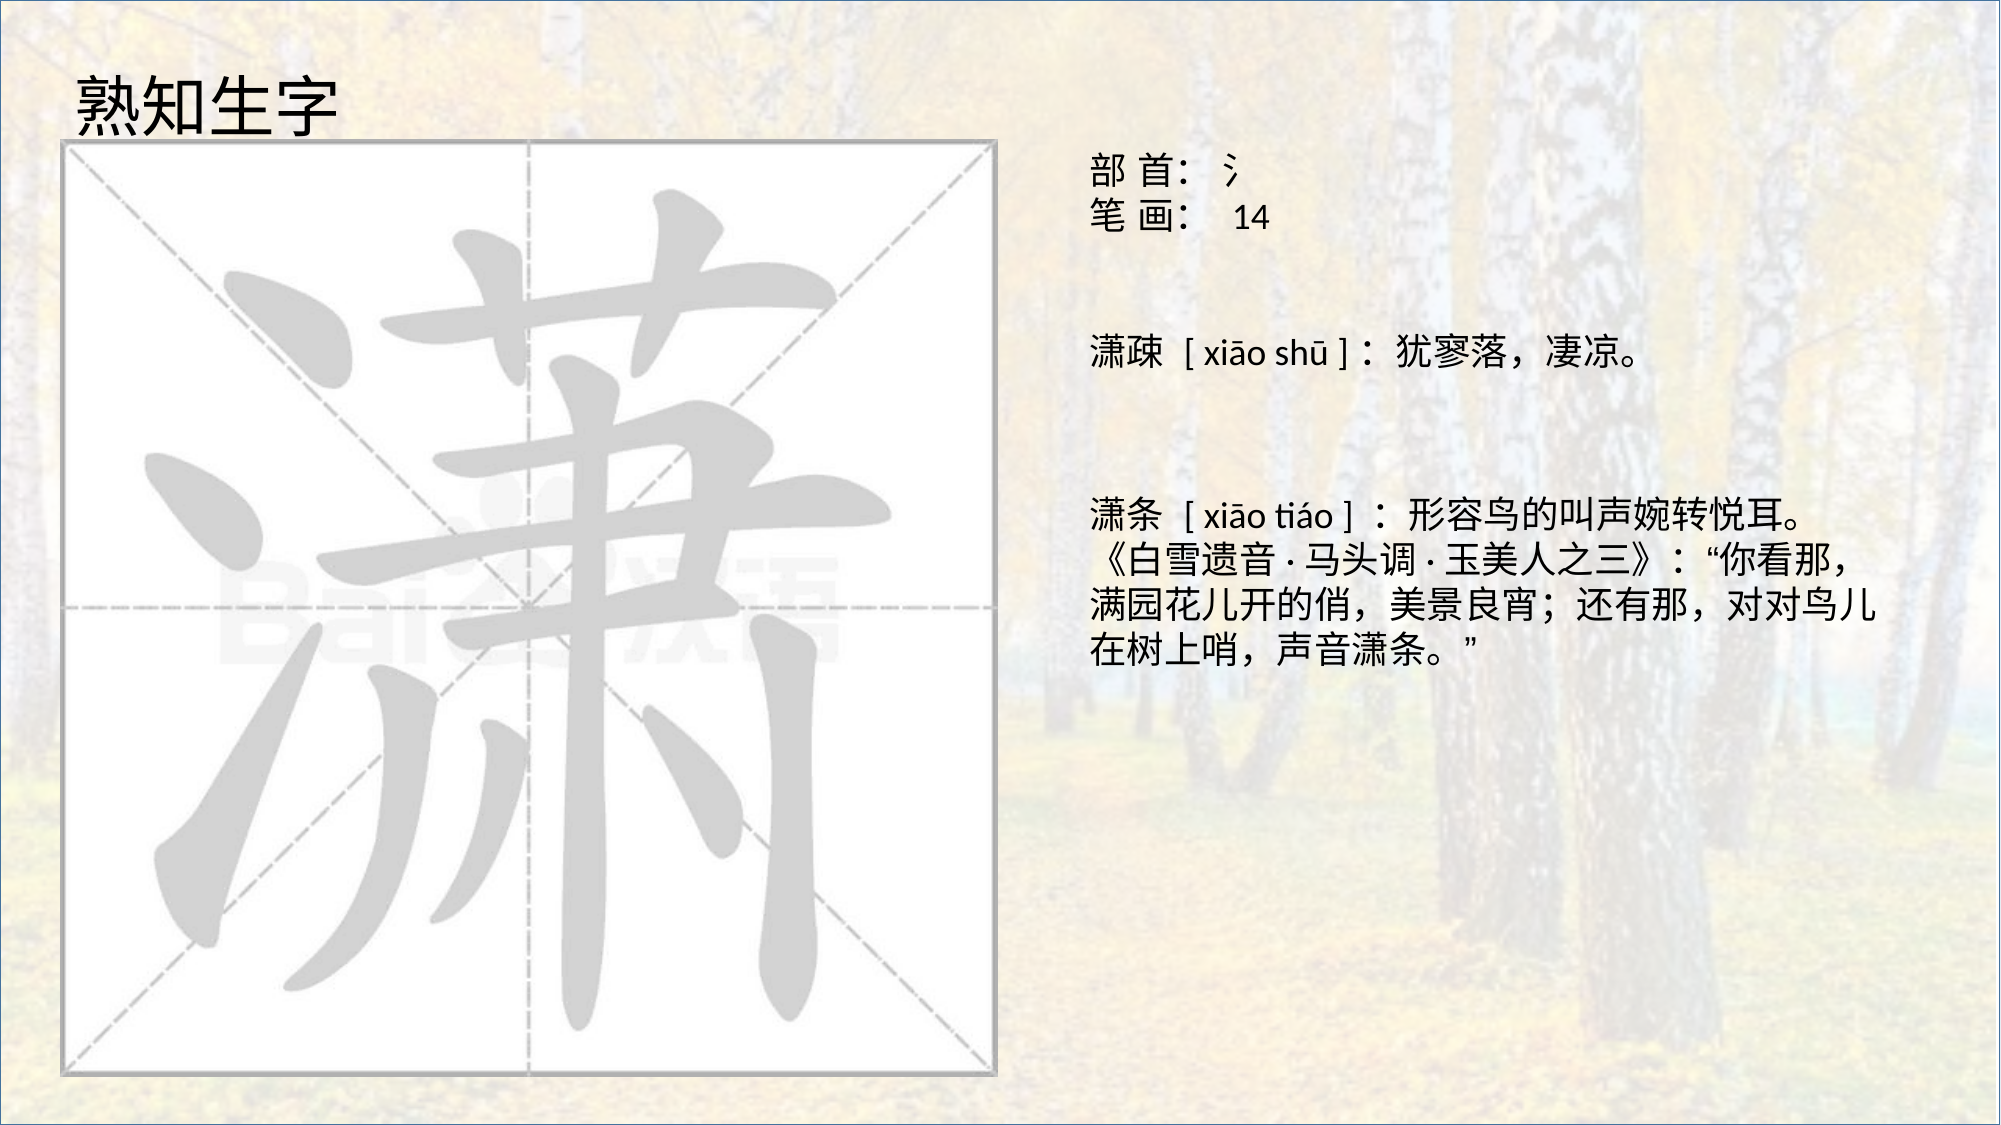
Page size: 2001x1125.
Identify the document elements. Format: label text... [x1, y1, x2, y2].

text_box 部 首： 氵 笔 画： 14 [1074, 139, 1492, 245]
text_box 熟知生字 [60, 57, 1181, 152]
text_box 潇条 [ xiāo tiáo ] ：形容鸟的叫声婉转悦耳。《白雪遗音·马头调·玉美人之三》：“你看那，满园花儿开的俏，美景良宵；还有那，对对鸟儿在树上哨，声音潇条。” [1074, 483, 1899, 679]
picture [59, 139, 998, 1077]
text_box 潇疎 [ xiāo shū ]：犹寥落，凄凉。 [1074, 320, 1857, 380]
